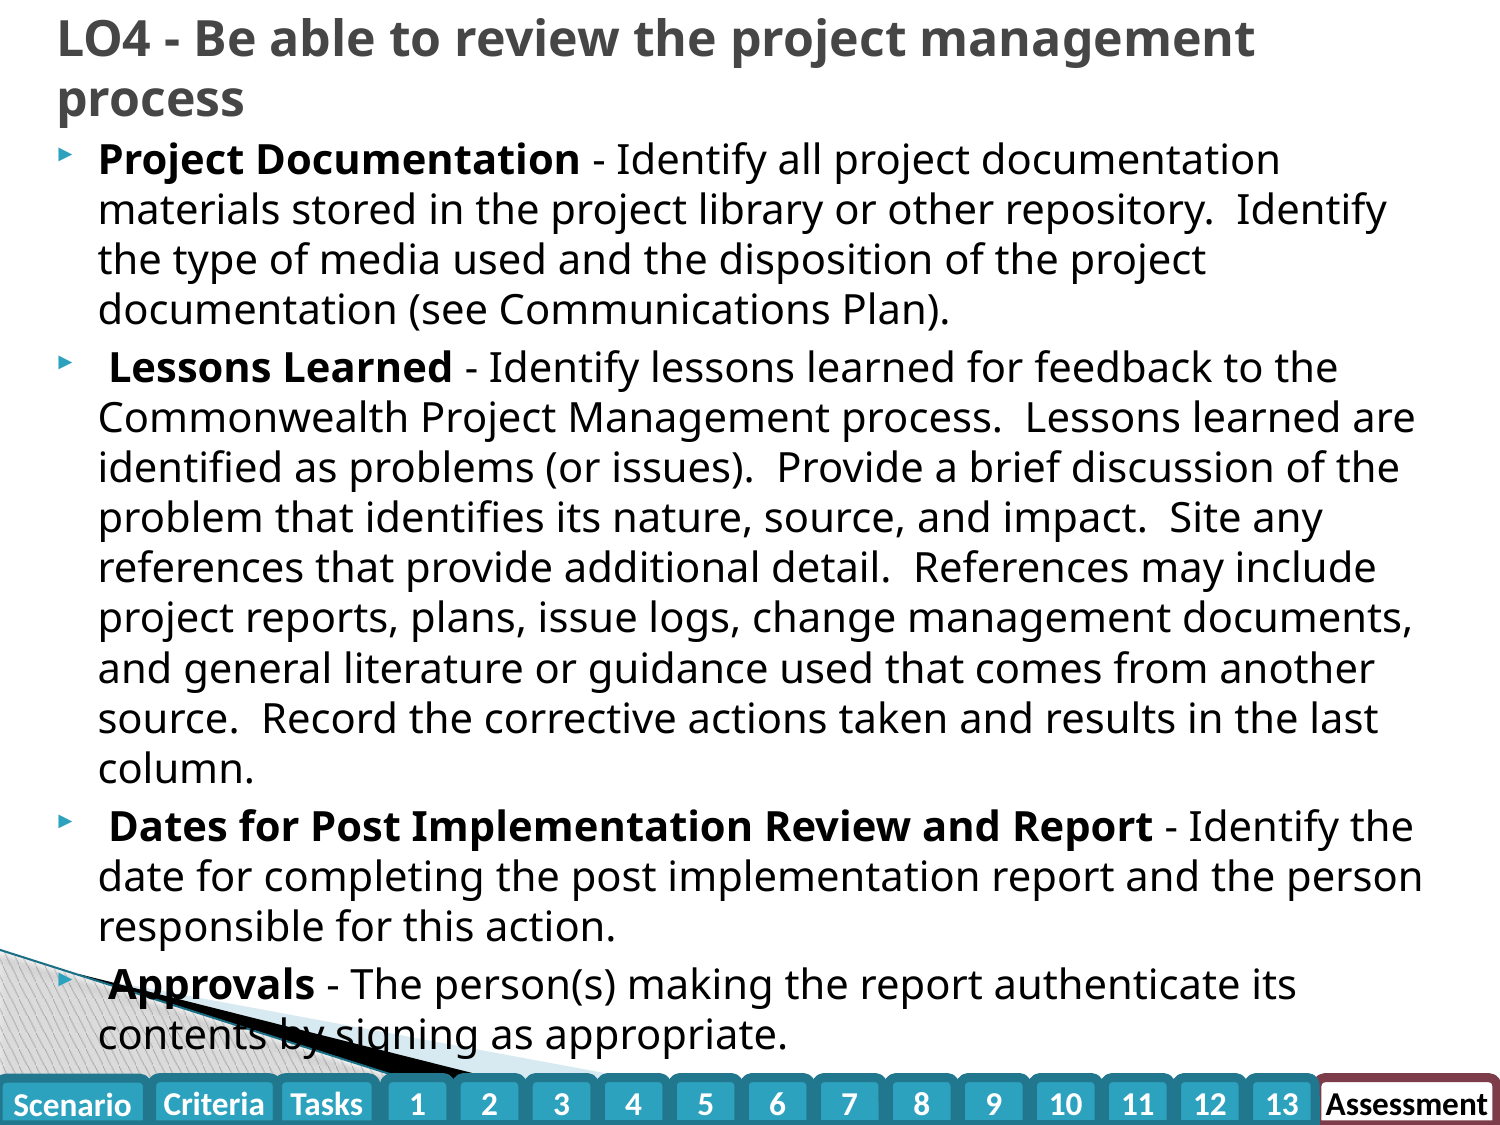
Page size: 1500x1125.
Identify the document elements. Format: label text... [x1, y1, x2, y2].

title LO4 - Be able to review the project management process [41, 7, 1459, 125]
list Project Documentation - Identify all project documentation materials stored in the project library or other repository. Identify the type of media used and the disposition of the project documentation (see Communications Plan). Lessons Learned - Identify lessons learned for feedback to the Commonwealth Project Management process. Lessons learned are identified as problems (or issues). Provide a brief discussion of the problem that identifies its nature, source, and impact. Site any references that provide additional detail. References may include project reports, plans, issue logs, change management documents, and general literature or guidance used that comes from another source. Record the corrective actions taken and results in the last column. Dates for Post Implementation Review and Report - Identify the date for completing the post implementation report and the person responsible for this action. Approvals - The person(s) making the report authenticate its contents by signing as appropriate. [41, 125, 1471, 1047]
